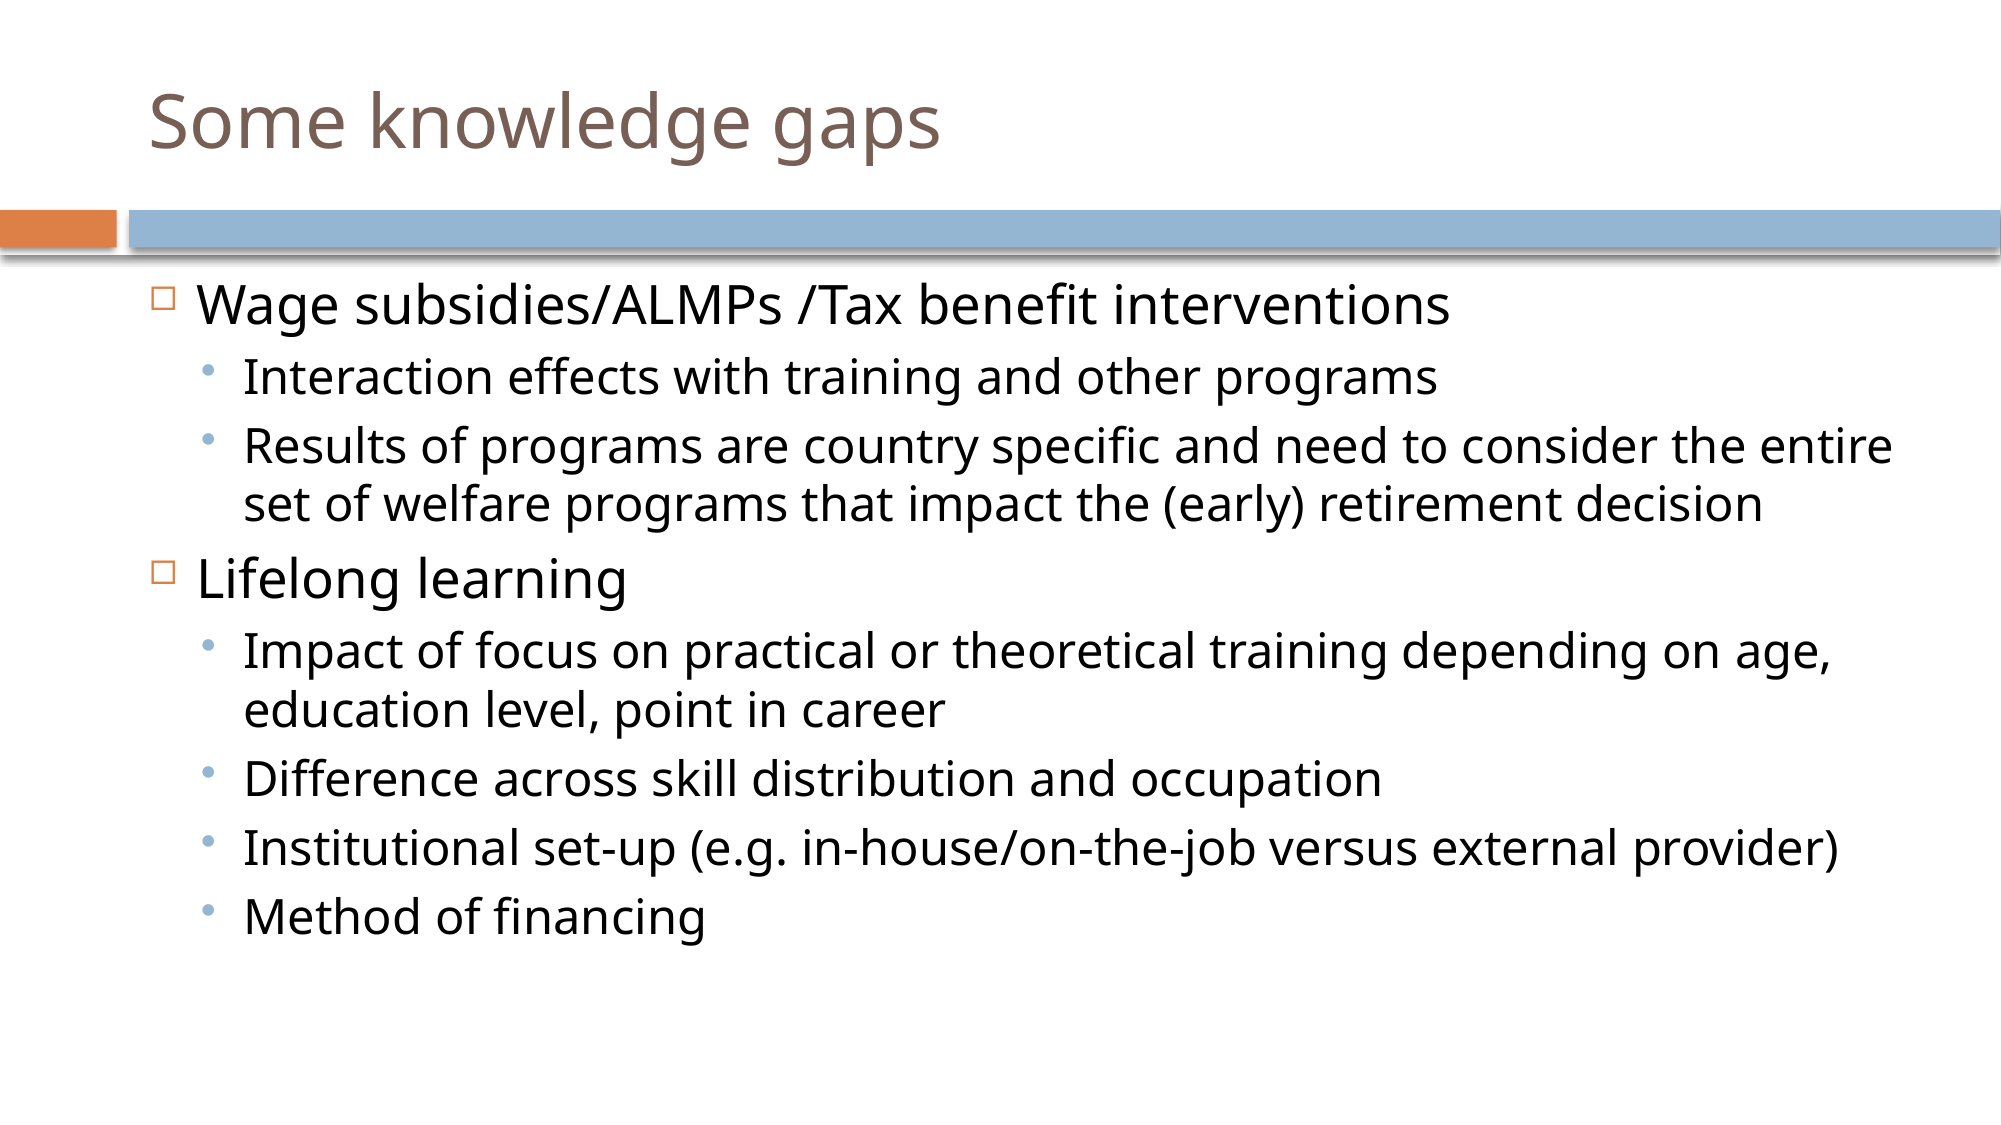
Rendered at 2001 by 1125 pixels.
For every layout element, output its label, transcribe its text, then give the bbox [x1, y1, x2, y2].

title Some knowledge gaps [133, 37, 1918, 200]
list Wage subsidies/ALMPs /Tax benefit interventions Interaction effects with training and other programs Results of programs are country specific and need to consider the entire set of welfare programs that impact the (early) retirement decision Lifelong learning Impact of focus on practical or theoretical training depending on age, education level, point in career Difference across skill distribution and occupation Institutional set-up (e.g. in-house/on-the-job versus external provider) Method of financing [133, 262, 1918, 1000]
